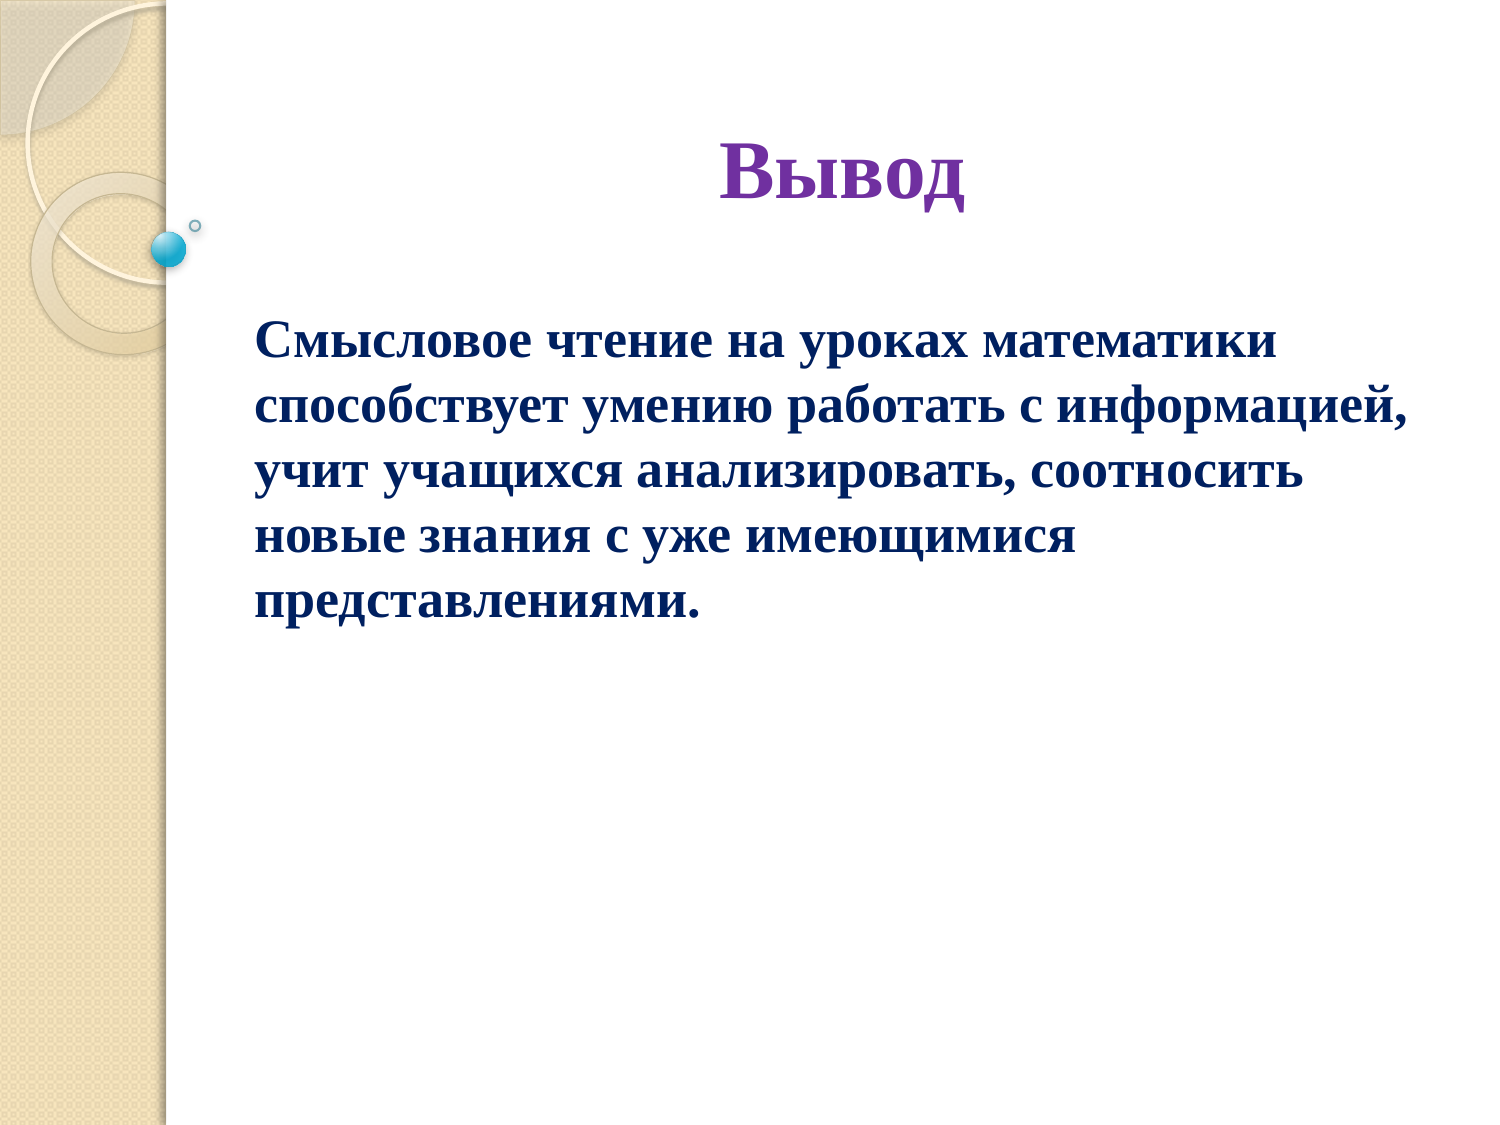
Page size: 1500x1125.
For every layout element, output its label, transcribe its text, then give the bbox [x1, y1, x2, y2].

subtitle Смысловое чтение на уроках математики способствует умению работать с информацией, учит учащихся анализировать, соотносить новые знания с уже имеющимися представлениями. [234, 303, 1450, 868]
title Вывод [234, 59, 1450, 223]
